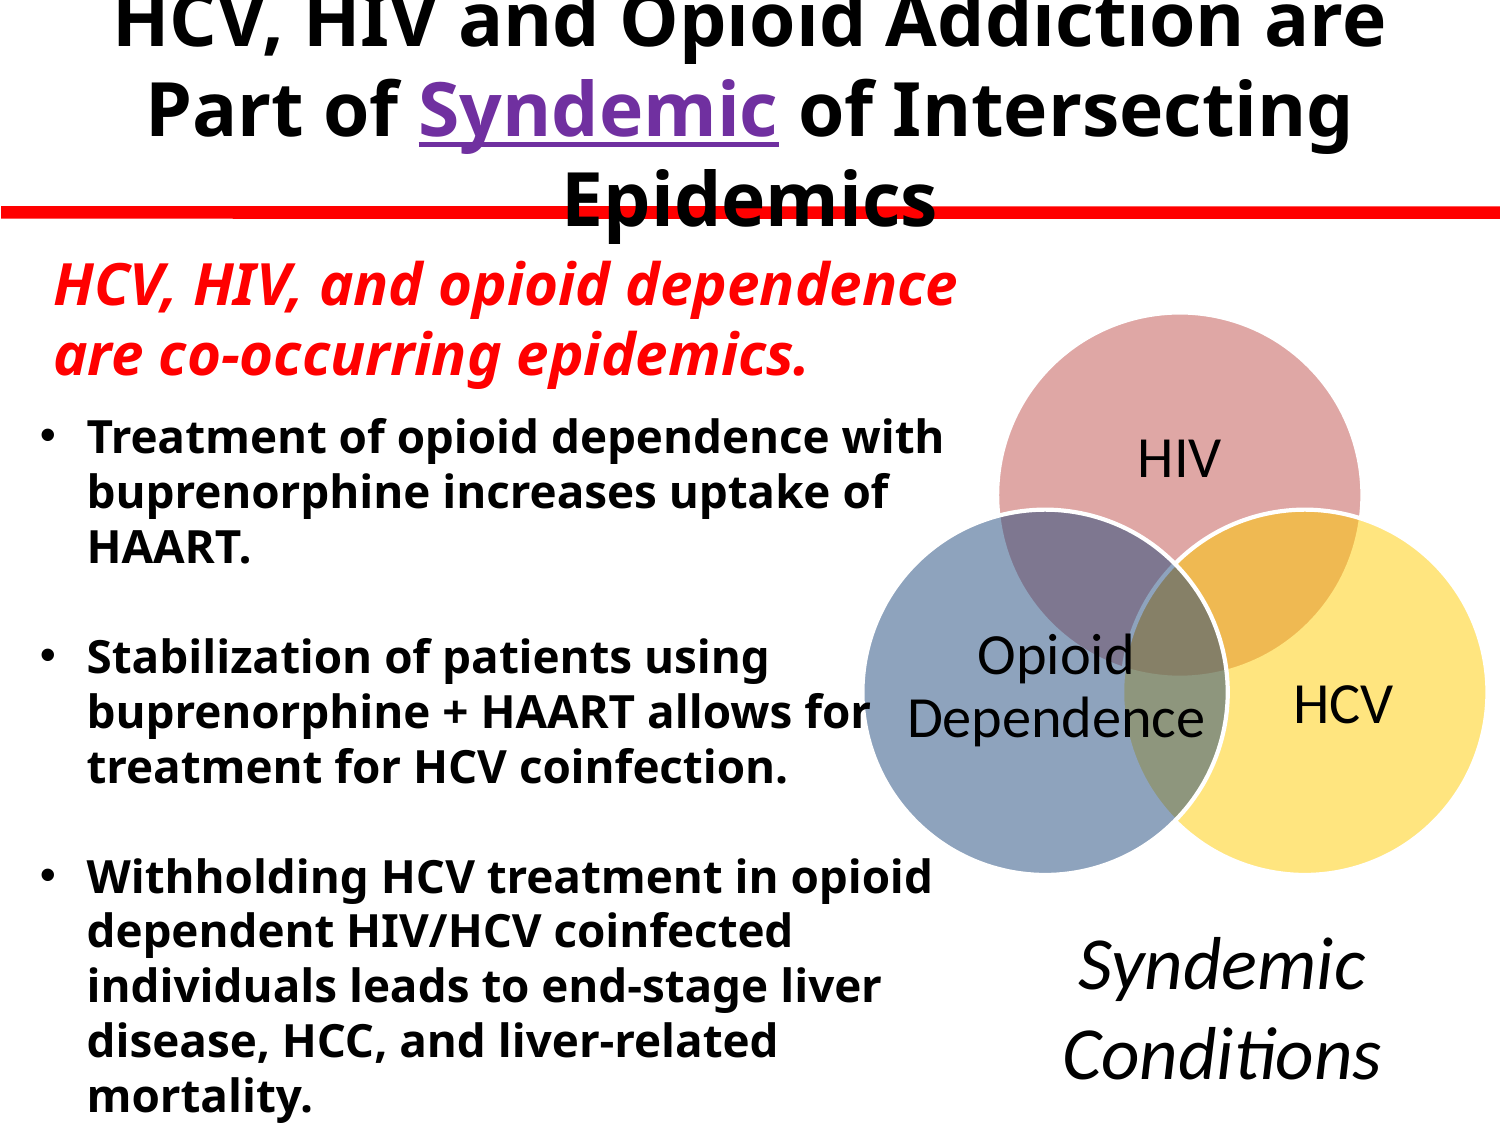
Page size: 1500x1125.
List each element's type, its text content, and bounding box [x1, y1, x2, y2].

title HCV, HIV and Opioid Addiction are Part of Syndemic of Intersecting Epidemics [37, 12, 1463, 200]
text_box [862, 509, 1228, 876]
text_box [996, 312, 1363, 508]
text_box Syndemic Conditions [1047, 906, 1397, 1102]
text_box Treatment of opioid dependence with buprenorphine increases uptake of HAART. Stabilization of patients using buprenorphine + HAART allows for treatment for HCV coinfection. Withholding HCV treatment in opioid dependent HIV/HCV coinfected individuals leads to end-stage liver disease, HCC, and liver-related mortality. [24, 399, 985, 1125]
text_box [1229, 509, 1488, 876]
list HCV, HIV, and opioid dependence are co-occurring epidemics. [38, 239, 1063, 400]
